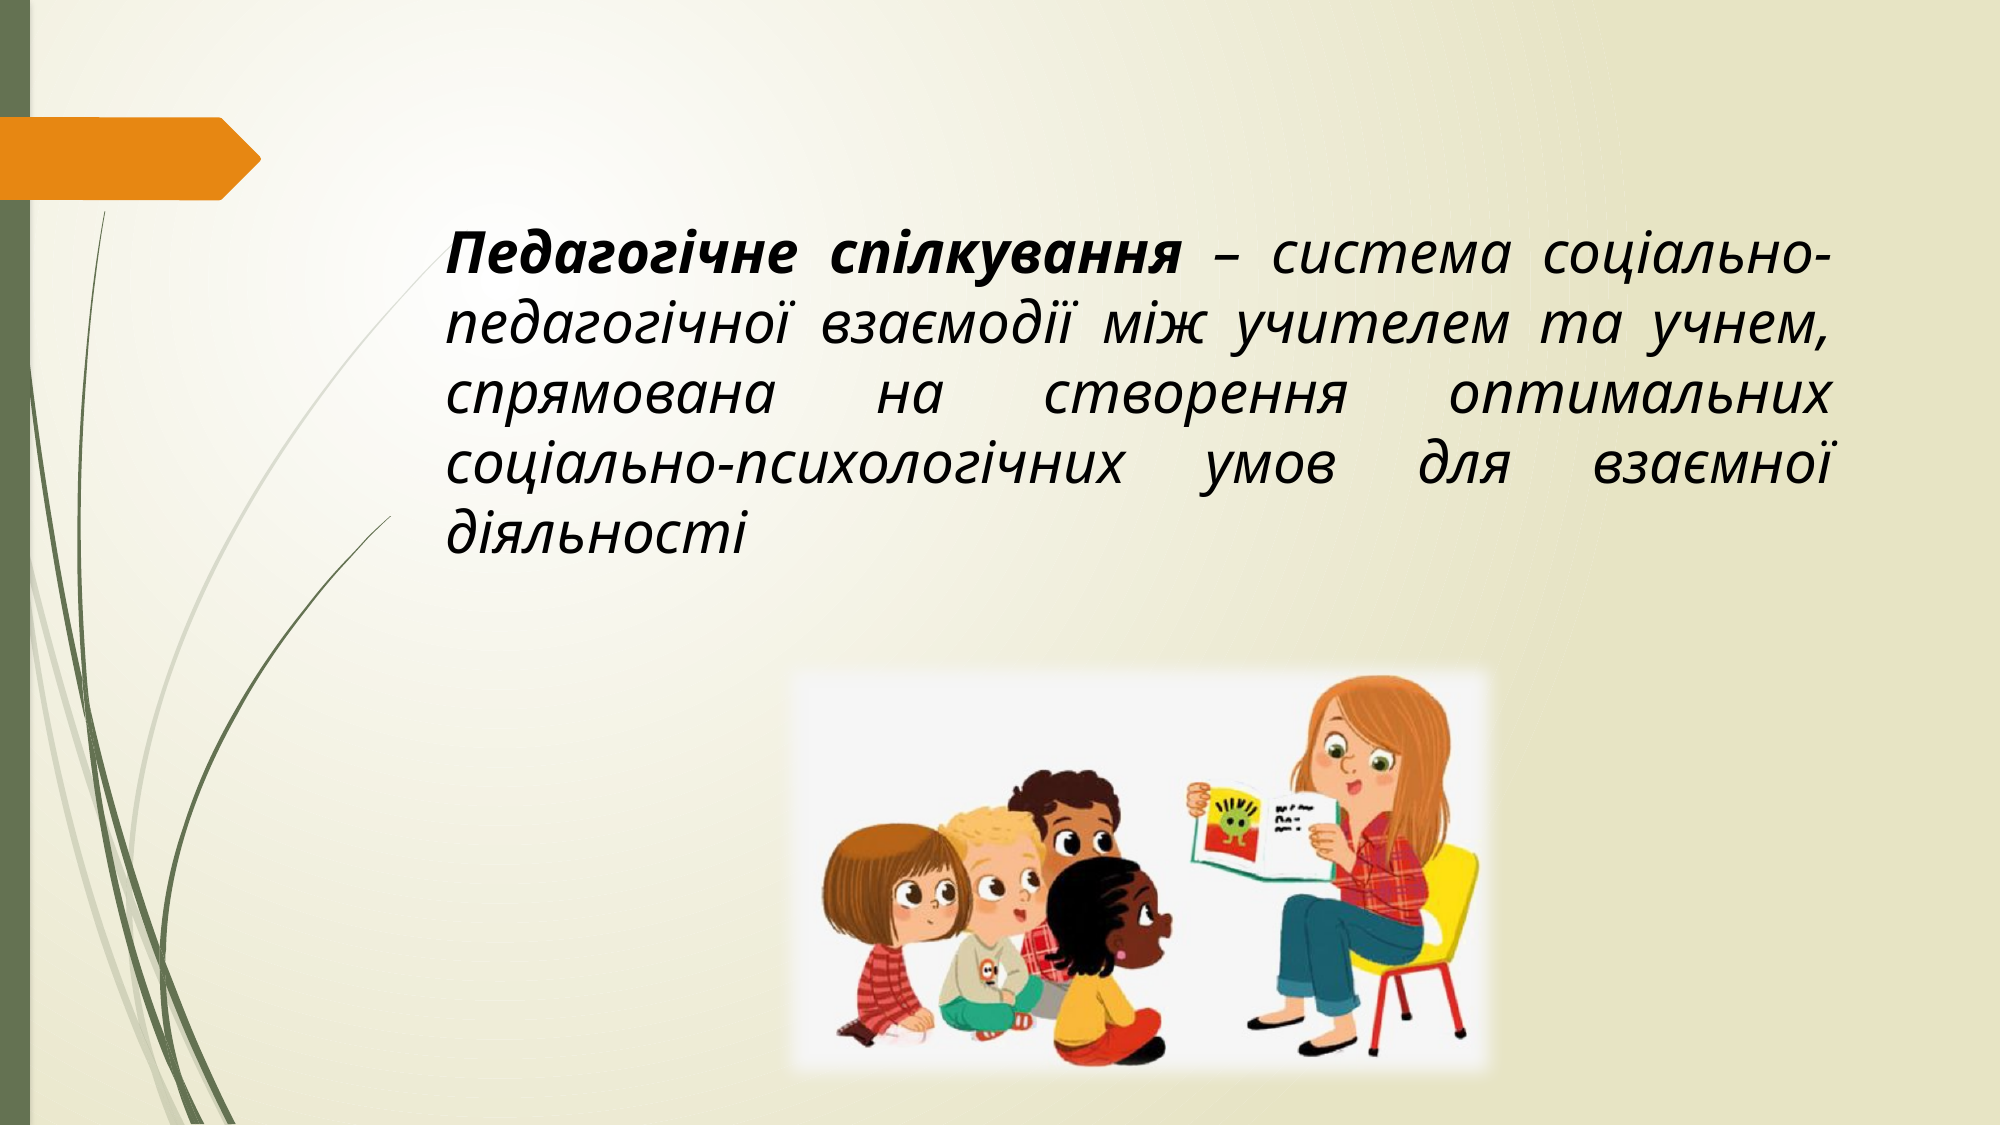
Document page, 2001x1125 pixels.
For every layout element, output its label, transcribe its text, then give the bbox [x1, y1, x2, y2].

picture [771, 651, 1507, 1090]
text_box Педагогічне спілкування – система соціально-педагогічної взаємодії між учителем та учнем, спрямована на створення оптимальних соціально-психологічних умов для взаємної діяльності [431, 207, 1848, 573]
